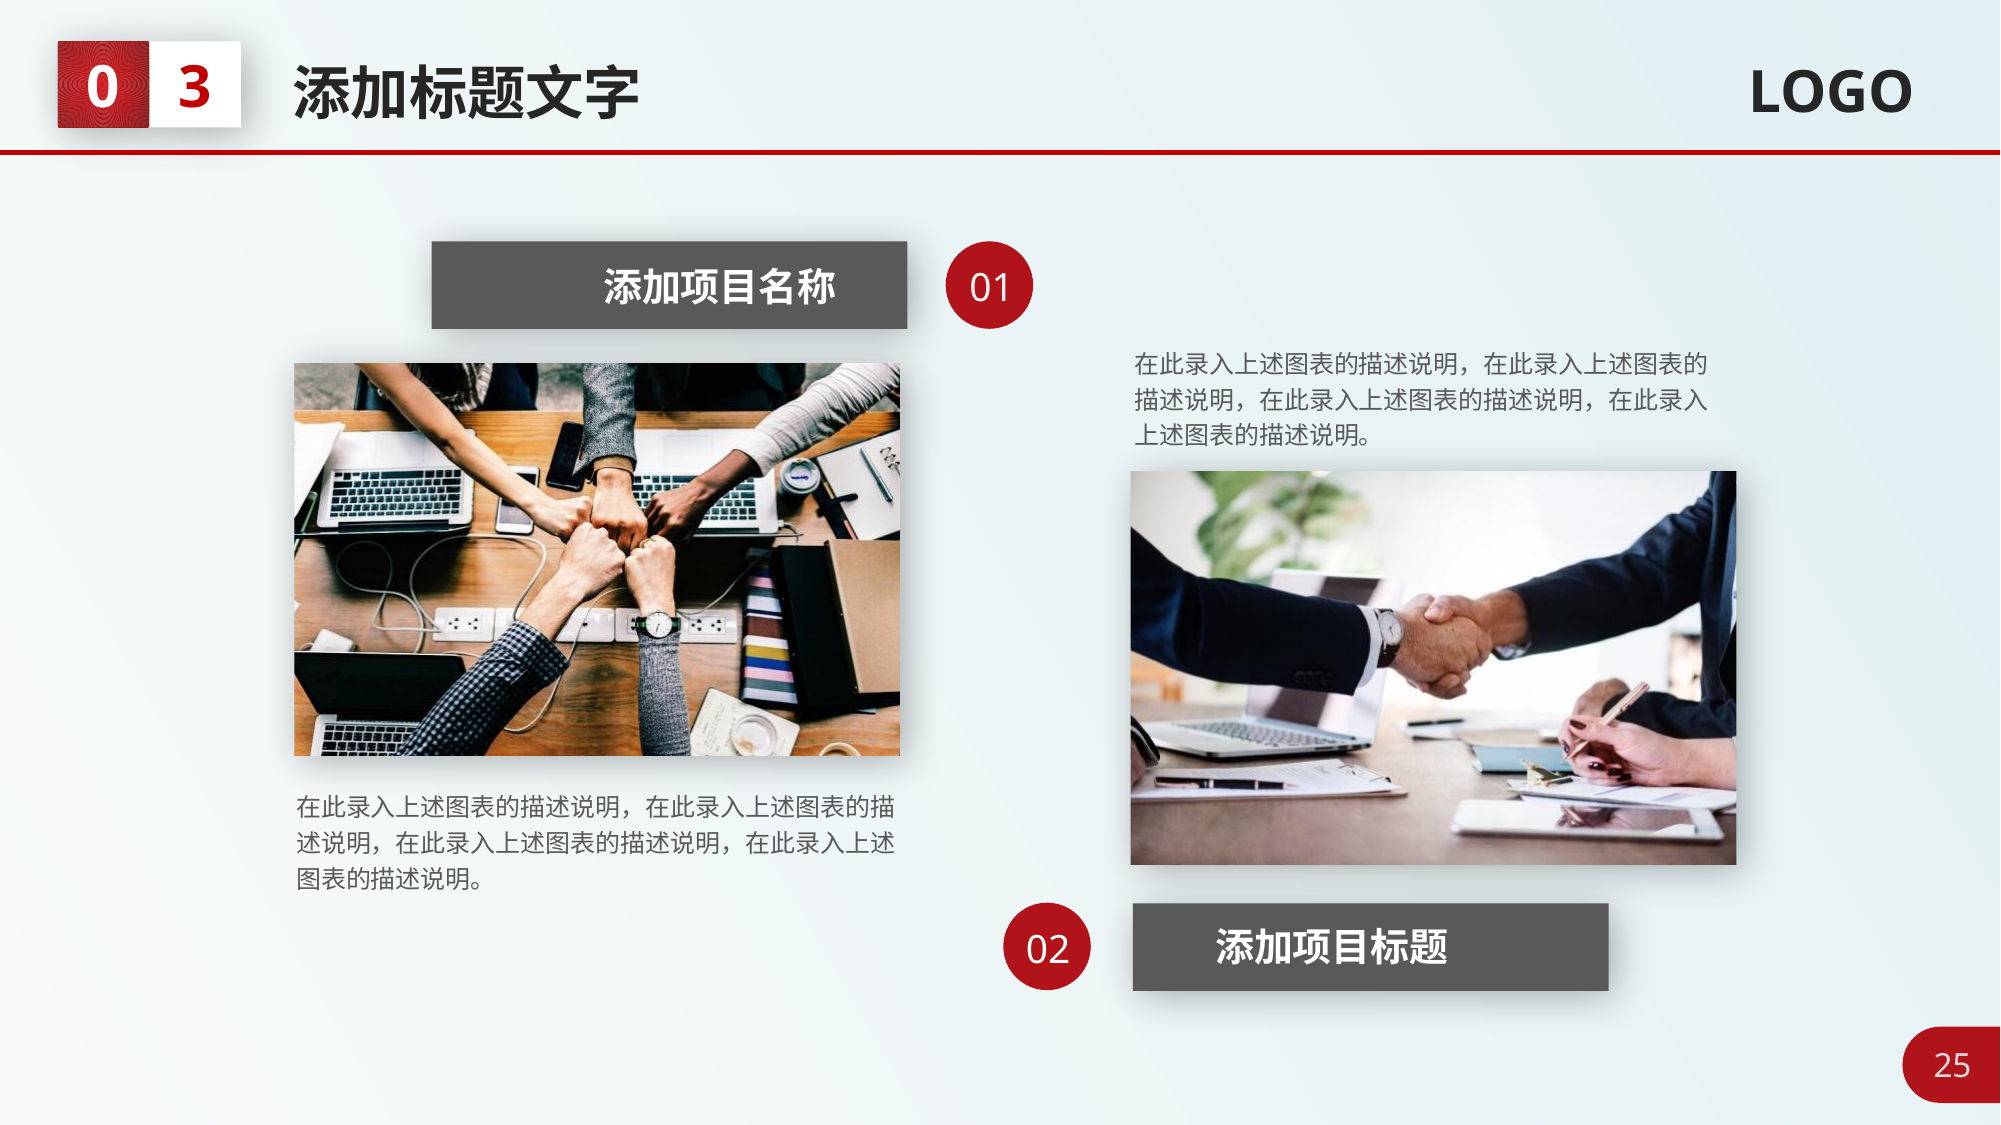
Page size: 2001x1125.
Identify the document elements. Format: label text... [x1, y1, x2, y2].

text_box 在此录入上述图表的描述说明，在此录入上述图表的描述说明，在此录入上述图表的描述说明，在此录入上述图表的描述说明。 [281, 777, 913, 901]
text_box [431, 240, 908, 330]
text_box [1003, 902, 1091, 991]
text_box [0, 41, 2000, 153]
text_box [1132, 902, 1610, 992]
text_box 添加项目名称 [588, 255, 851, 318]
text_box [945, 241, 1034, 329]
text_box [293, 362, 901, 757]
text_box 在此录入上述图表的描述说明，在此录入上述图表的描述说明，在此录入上述图表的描述说明，在此录入上述图表的描述说明。 [1119, 334, 1737, 458]
text_box [1130, 471, 1737, 866]
text_box 添加项目标题 [1200, 915, 1463, 978]
